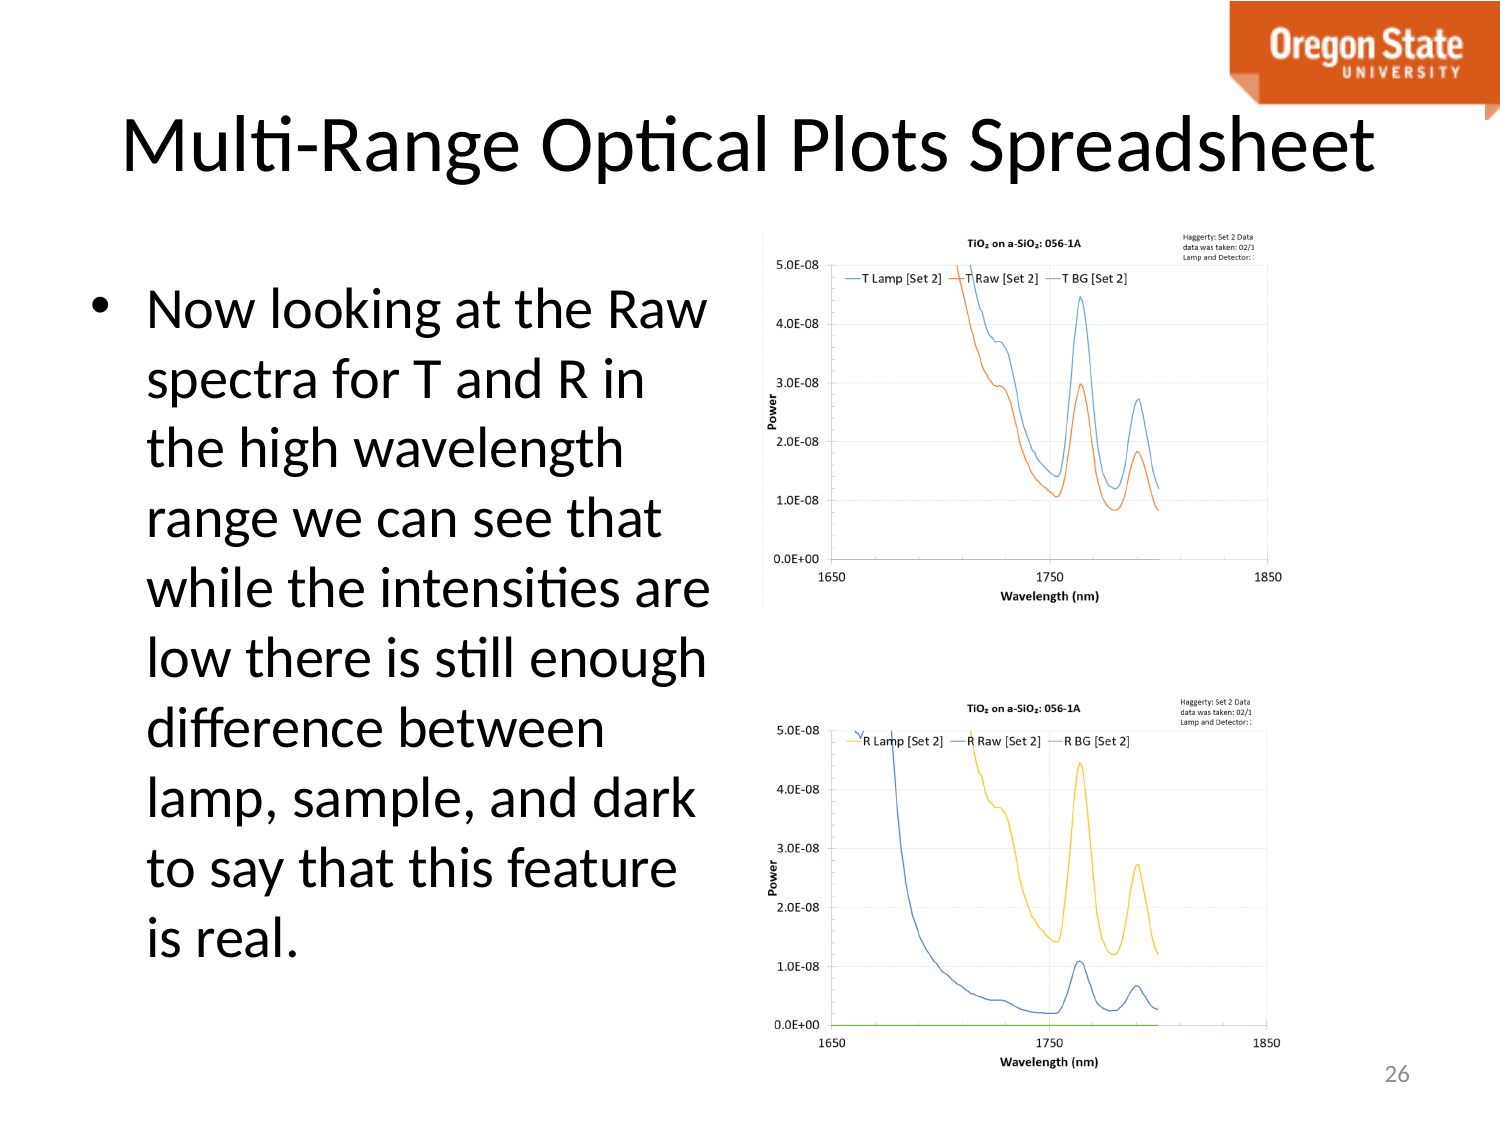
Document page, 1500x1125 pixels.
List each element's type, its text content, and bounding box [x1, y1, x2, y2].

list Now looking at the Raw spectra for T and R in the high wavelength range we can see that while the intensities are low there is still enough difference between lamp, sample, and dark to say that this feature is real. [75, 262, 738, 1005]
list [762, 232, 1285, 608]
title Multi-Range Optical Plots Spreadsheet [75, 45, 1425, 233]
picture [764, 697, 1283, 1073]
slide_number 26 [1074, 1042, 1425, 1103]
